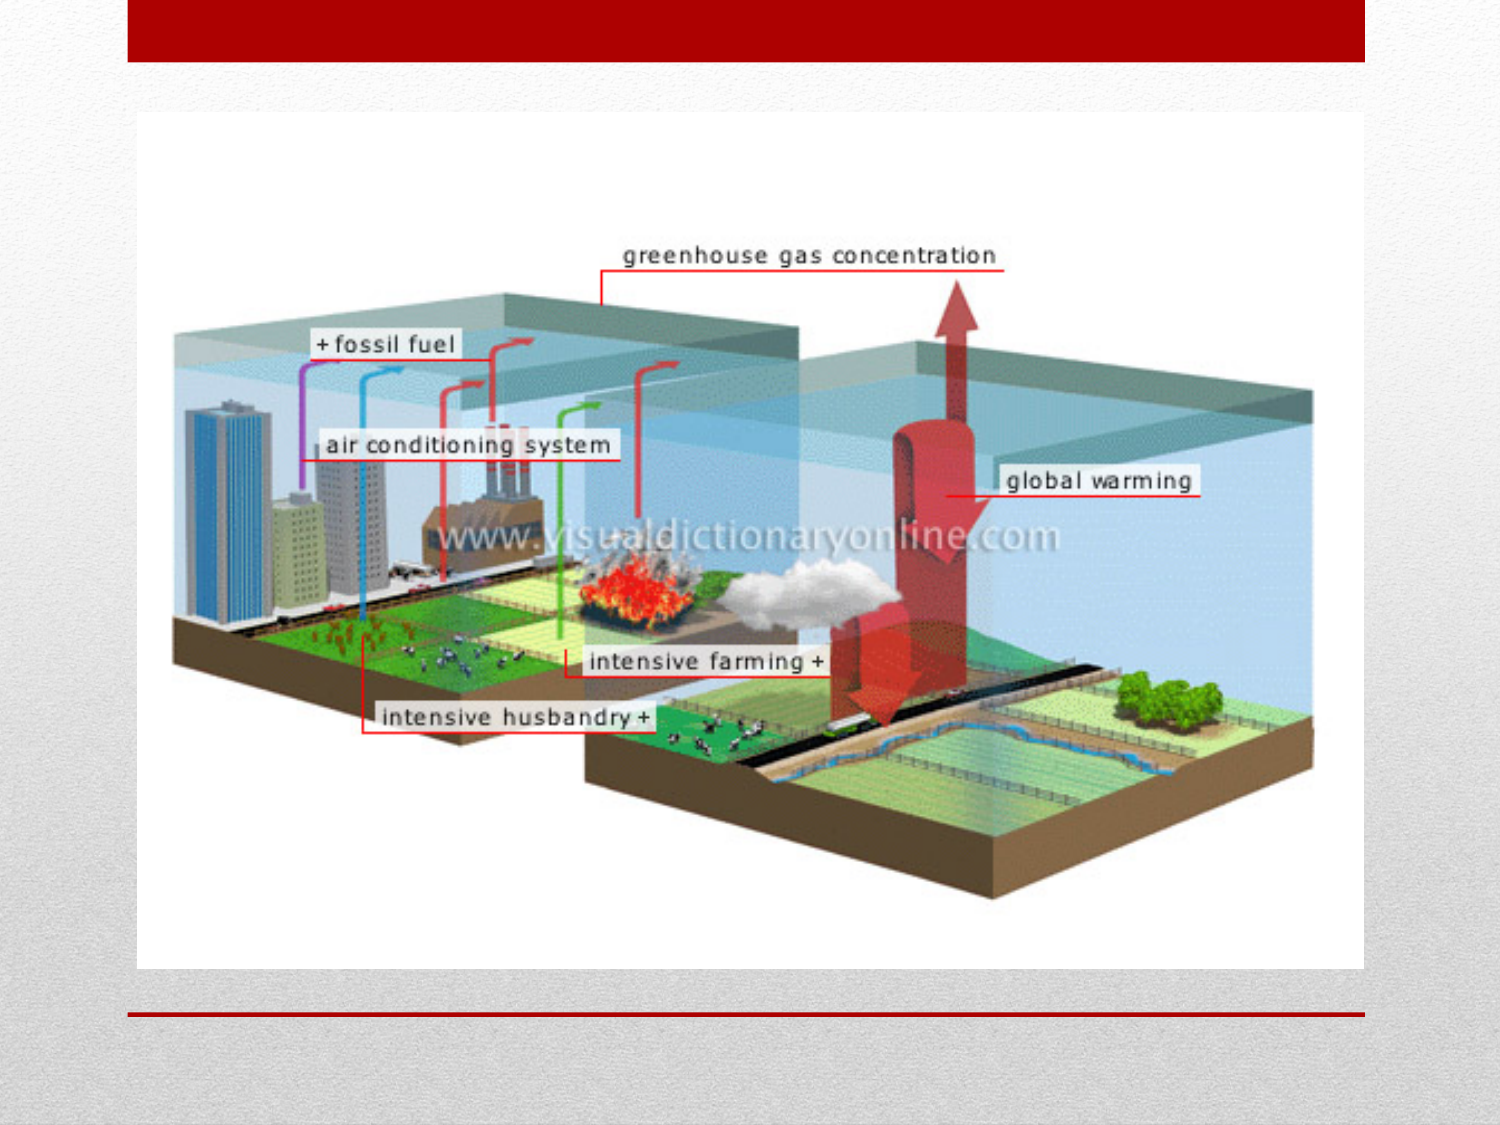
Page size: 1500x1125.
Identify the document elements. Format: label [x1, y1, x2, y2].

picture [136, 111, 1365, 970]
